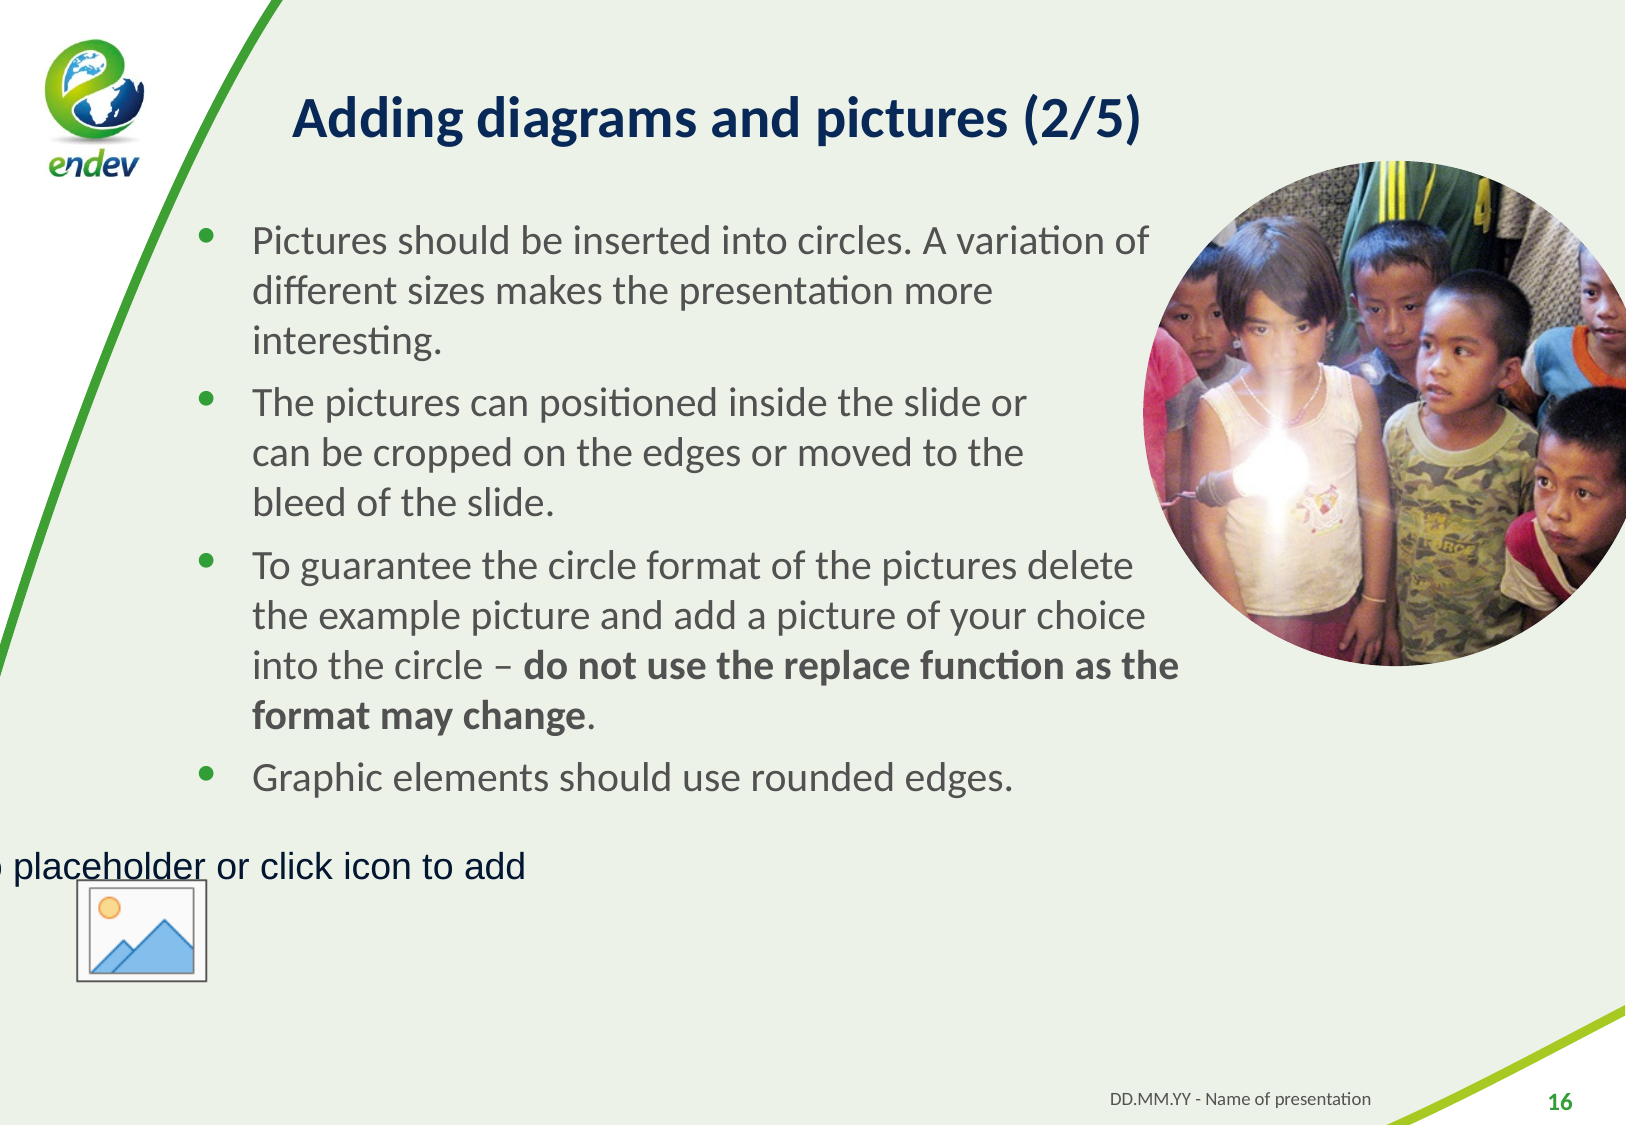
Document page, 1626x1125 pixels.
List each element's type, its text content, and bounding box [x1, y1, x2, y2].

picture [44, 833, 240, 1029]
footer DD.MM.YY - Name of presentation [871, 1072, 1387, 1124]
title Adding diagrams and pictures (2/5) [292, 7, 1557, 158]
picture [1142, 160, 1626, 667]
list Pictures should be inserted into circles. A variation of different sizes makes the presentation more interesting. The pictures can positioned inside the slide or can be cropped on the edges or moved to the bleed of the slide. To guarantee the circle format of the pictures delete the example picture and add a picture of your choice into the circle – do not use the replace function as the format may change. Graphic elements should use rounded edges. [186, 212, 1191, 1075]
picture [32, 39, 157, 177]
slide_number 16 [1516, 1074, 1604, 1125]
